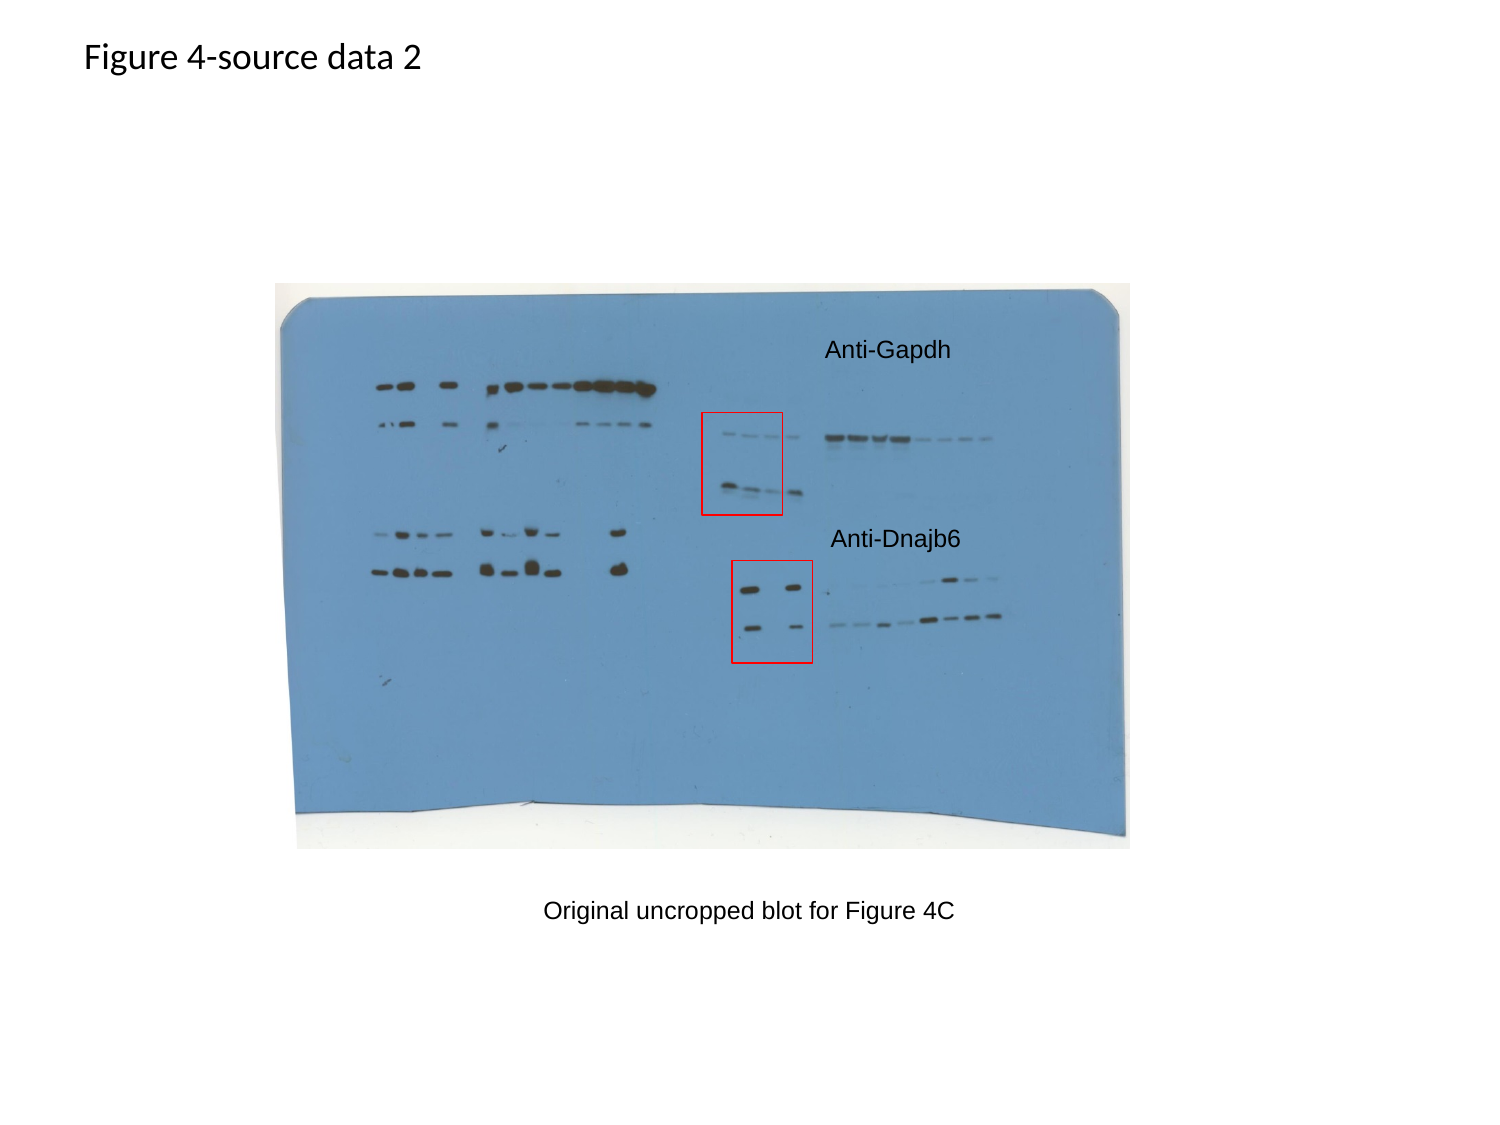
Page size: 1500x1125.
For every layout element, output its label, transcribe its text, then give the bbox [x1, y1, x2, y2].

picture [274, 283, 1130, 849]
text_box Original uncropped blot for Figure 4C [528, 887, 971, 933]
text_box Figure 4-source data 2 [69, 24, 446, 85]
